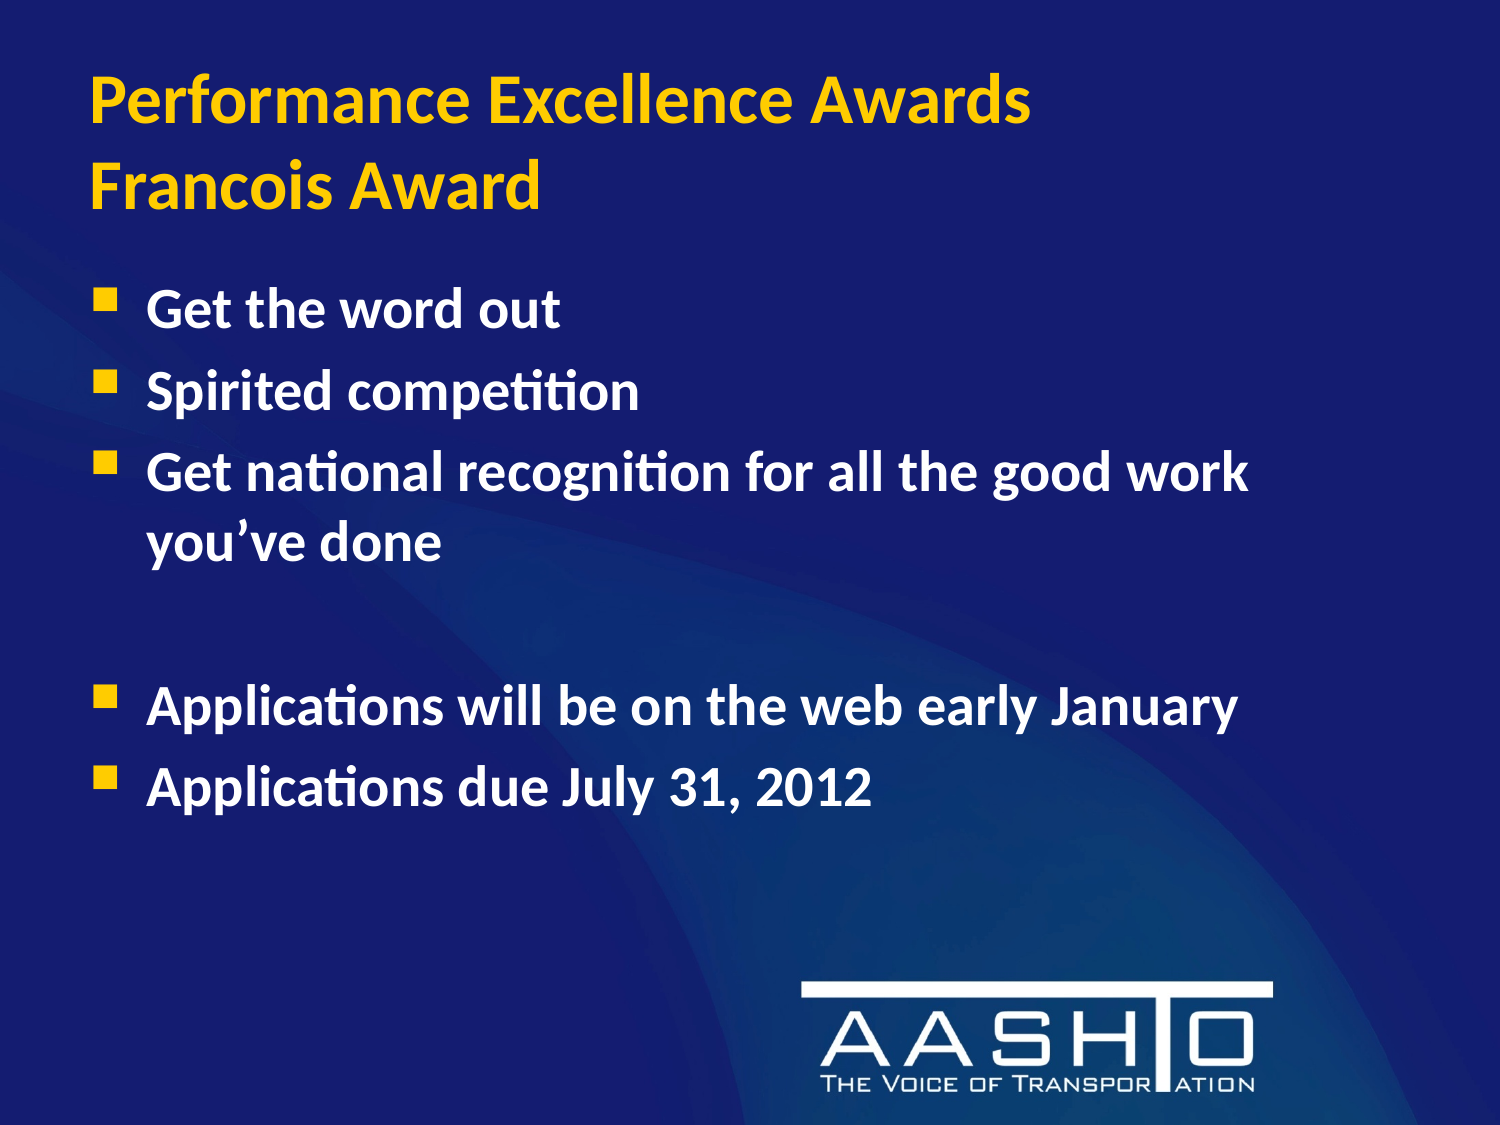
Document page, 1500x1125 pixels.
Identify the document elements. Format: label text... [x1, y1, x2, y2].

list Get the word out Spirited competition Get national recognition for all the good work you’ve done Applications will be on the web early January Applications due July 31, 2012 [74, 262, 1426, 1006]
picture [0, 0, 1500, 1125]
title Performance Excellence Awards Francois Award [75, 45, 1425, 233]
